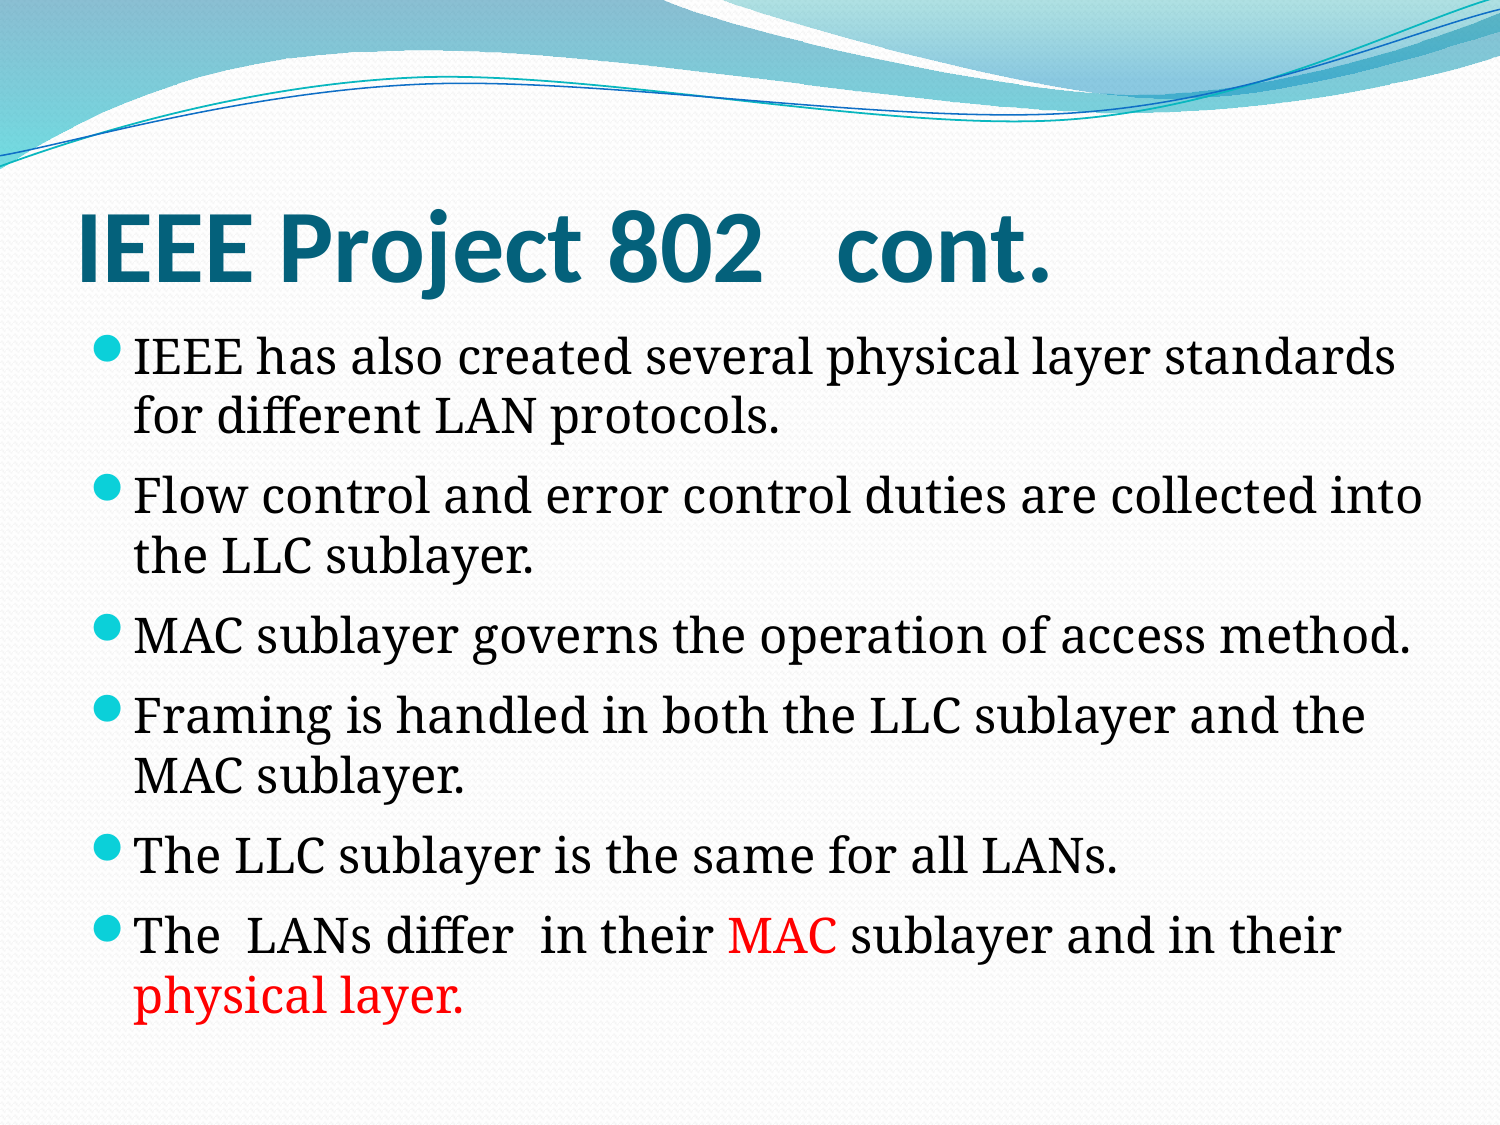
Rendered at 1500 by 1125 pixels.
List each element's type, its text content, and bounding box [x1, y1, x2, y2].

list IEEE has also created several physical layer standards for different LAN protocols. Flow control and error control duties are collected into the LLC sublayer. MAC sublayer governs the operation of access method. Framing is handled in both the LLC sublayer and the MAC sublayer. The LLC sublayer is the same for all LANs. The LANs differ in their MAC sublayer and in their physical layer. [75, 317, 1471, 1038]
title IEEE Project 802 cont. [75, 115, 1425, 303]
